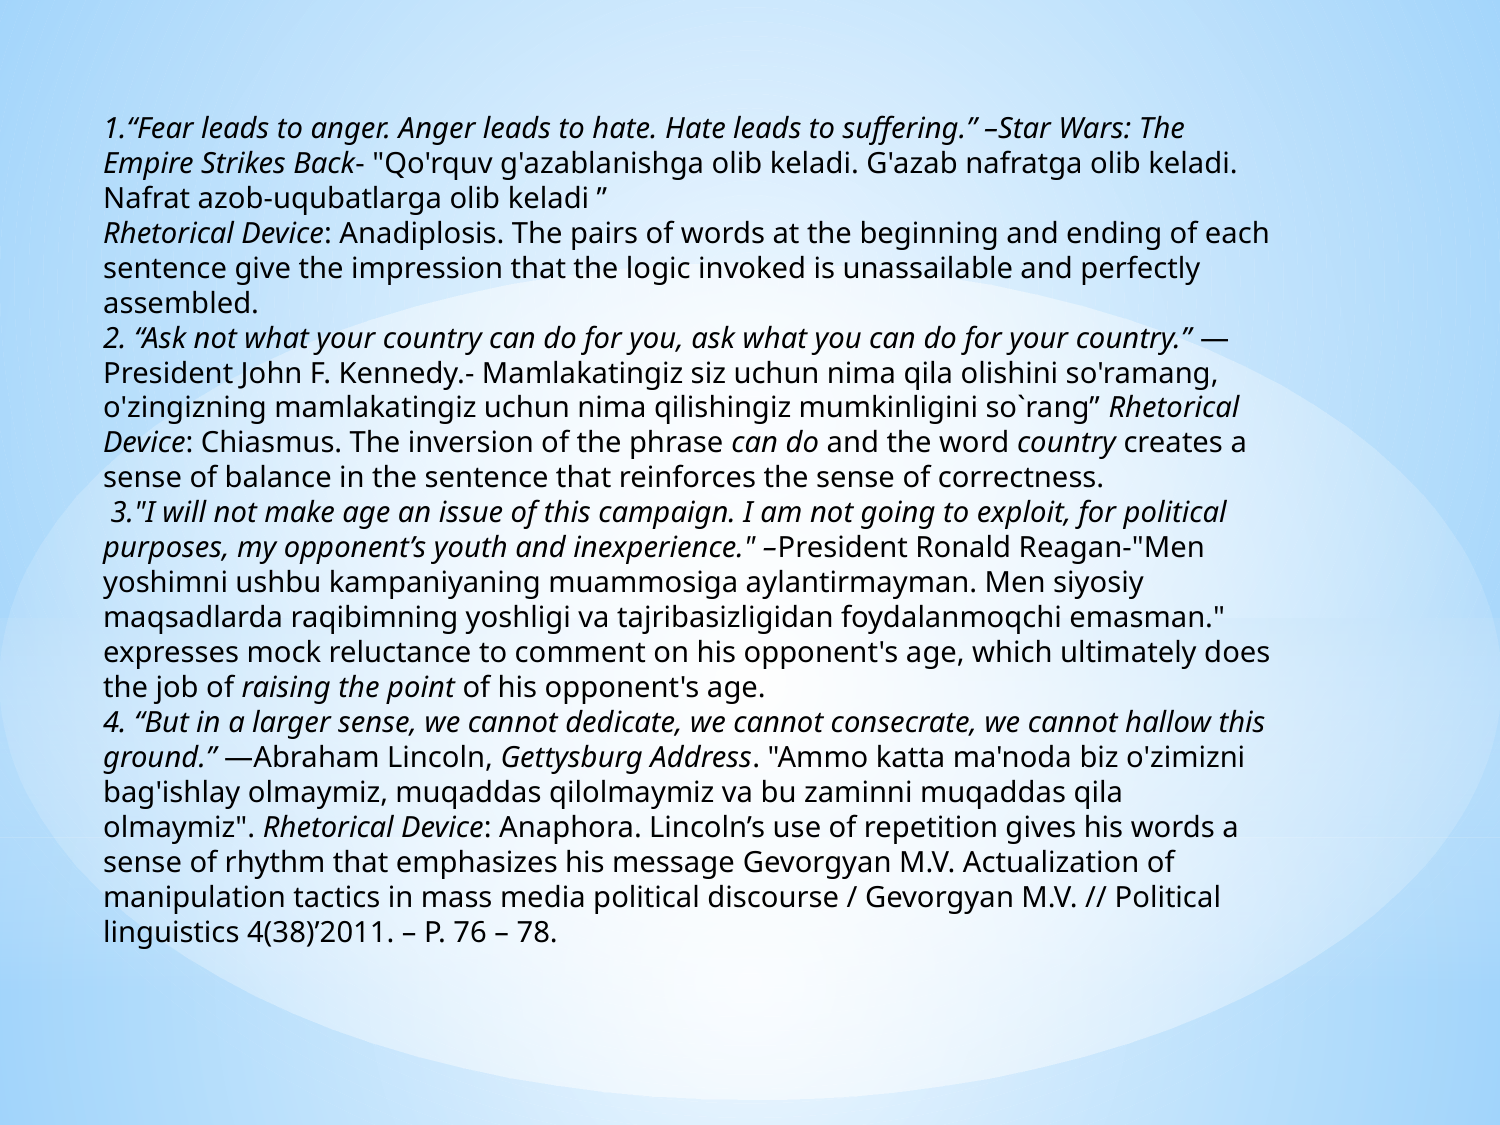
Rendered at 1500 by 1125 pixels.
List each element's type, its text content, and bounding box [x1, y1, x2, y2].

text_box 1.“Fear leads to anger. Anger leads to hate. Hate leads to suffering.” –Star Wars: The Empire Strikes Back- "Qo'rquv g'azablanishga olib keladi. G'azab nafratga olib keladi. Nafrat azob-uqubatlarga olib keladi ” Rhetorical Device: Anadiplosis. The pairs of words at the beginning and ending of each sentence give the impression that the logic invoked is unassailable and perfectly assembled. 2. “Ask not what your country can do for you, ask what you can do for your country.” —President John F. Kennedy.- Mamlakatingiz siz uchun nima qila olishini so'ramang, o'zingizning mamlakatingiz uchun nima qilishingiz mumkinligini so`rang” Rhetorical Device: Chiasmus. The inversion of the phrase can do and the word country creates a sense of balance in the sentence that reinforces the sense of correctness. 3."I will not make age an issue of this campaign. I am not going to exploit, for political purposes, my opponent’s youth and inexperience." –President Ronald Reagan-"Men yoshimni ushbu kampaniyaning muammosiga aylantirmayman. Men siyosiy maqsadlarda raqibimning yoshligi va tajribasizligidan foydalanmoqchi emasman." expresses mock reluctance to comment on his opponent's age, which ultimately does the job of raising the point of his opponent's age. 4. “But in a larger sense, we cannot dedicate, we cannot consecrate, we cannot hallow this ground.” —Abraham Lincoln, Gettysburg Address. "Ammo katta ma'noda biz o'zimizni bag'ishlay olmaymiz, muqaddas qilolmaymiz va bu zaminni muqaddas qila olmaymiz". Rhetorical Device: Anaphora. Lincoln’s use of repetition gives his words a sense of rhythm that emphasizes his message Gevorgyan M.V. Actualization of manipulation tactics in mass media political discourse / Gevorgyan M.V. // Political linguistics 4(38)’2011. – P. 76 – 78. [88, 101, 1294, 956]
